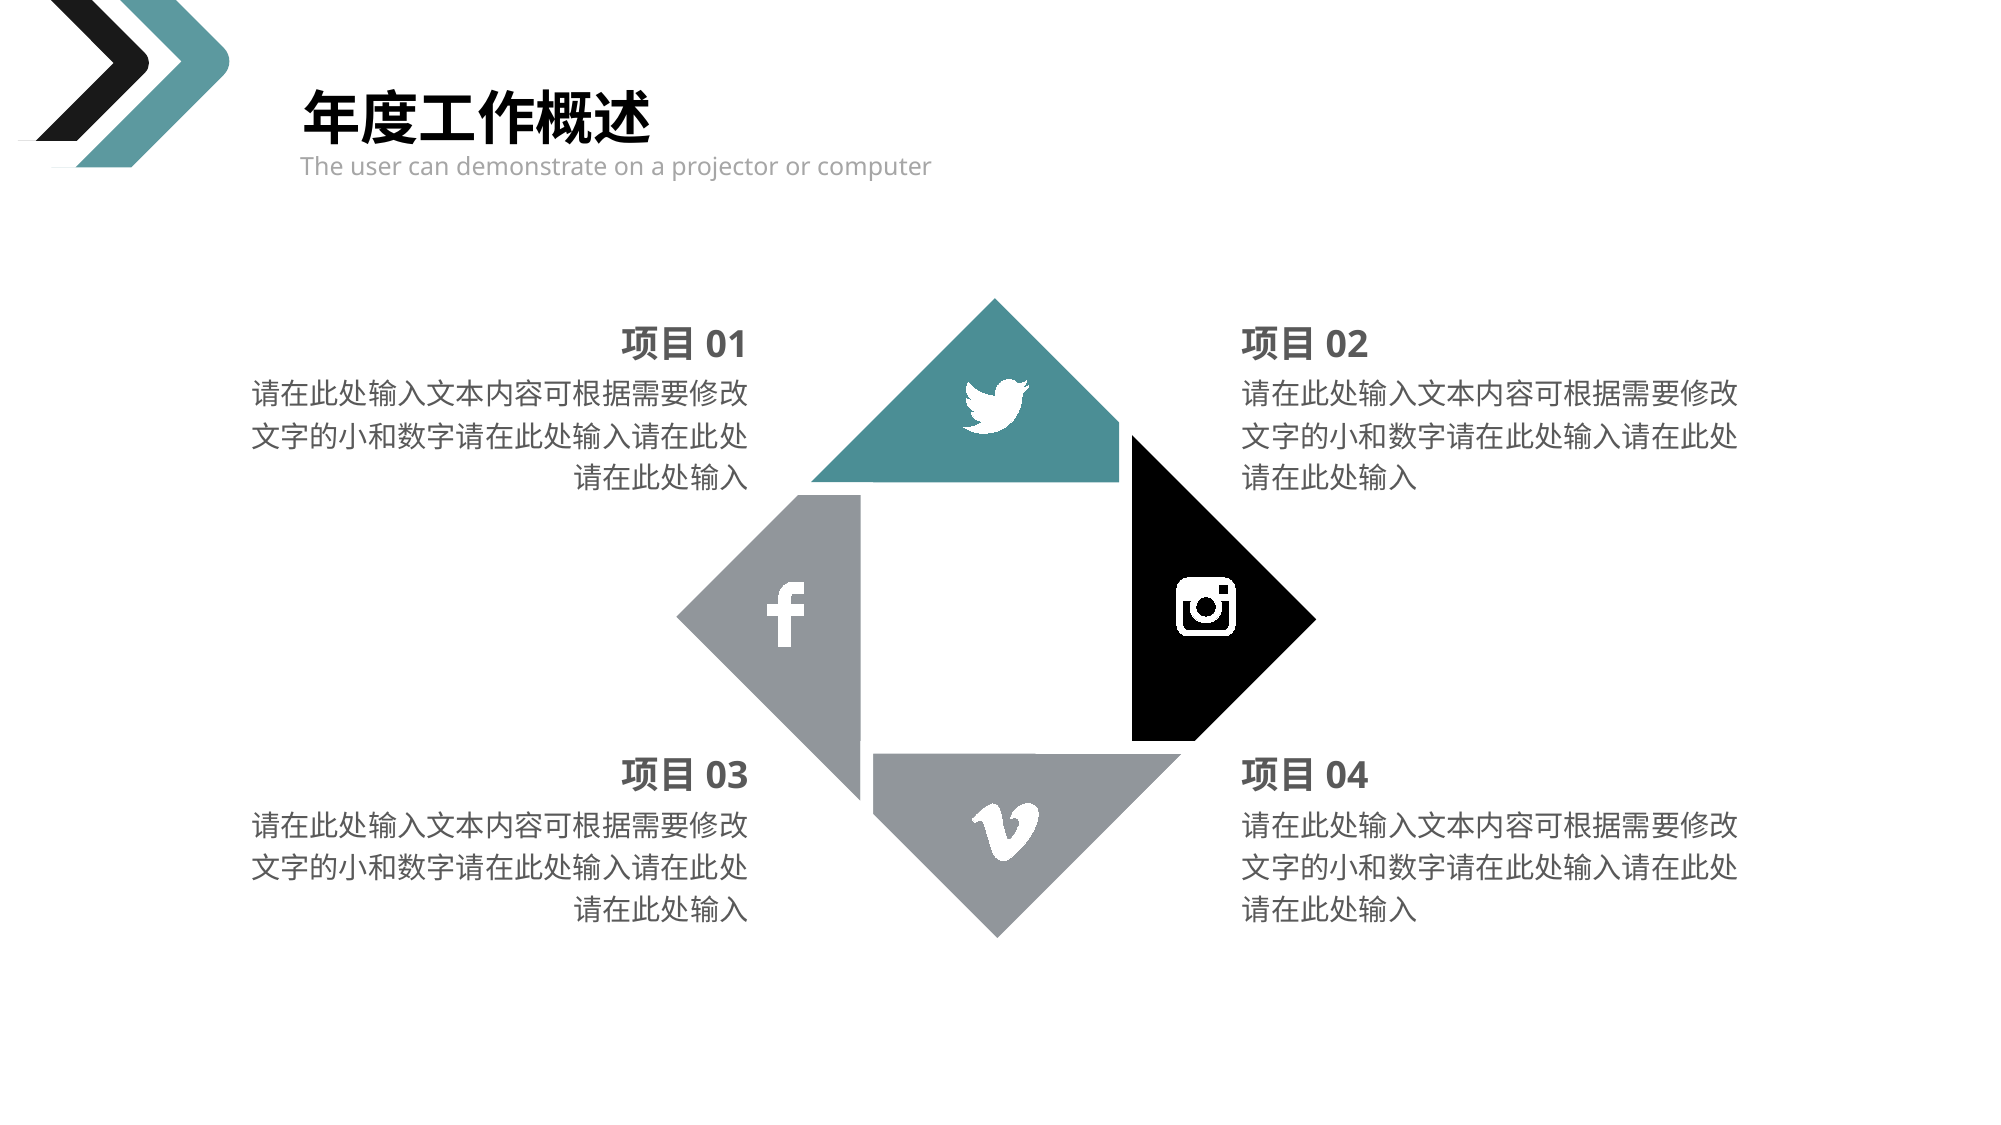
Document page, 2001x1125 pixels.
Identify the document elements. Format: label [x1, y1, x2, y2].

text_box [217, 303, 764, 544]
text_box [1227, 735, 1773, 936]
text_box [17, 0, 151, 142]
text_box [764, 379, 1236, 864]
text_box [217, 735, 764, 936]
text_box [1227, 303, 1773, 504]
text_box [285, 73, 1116, 189]
text_box [51, 0, 231, 169]
